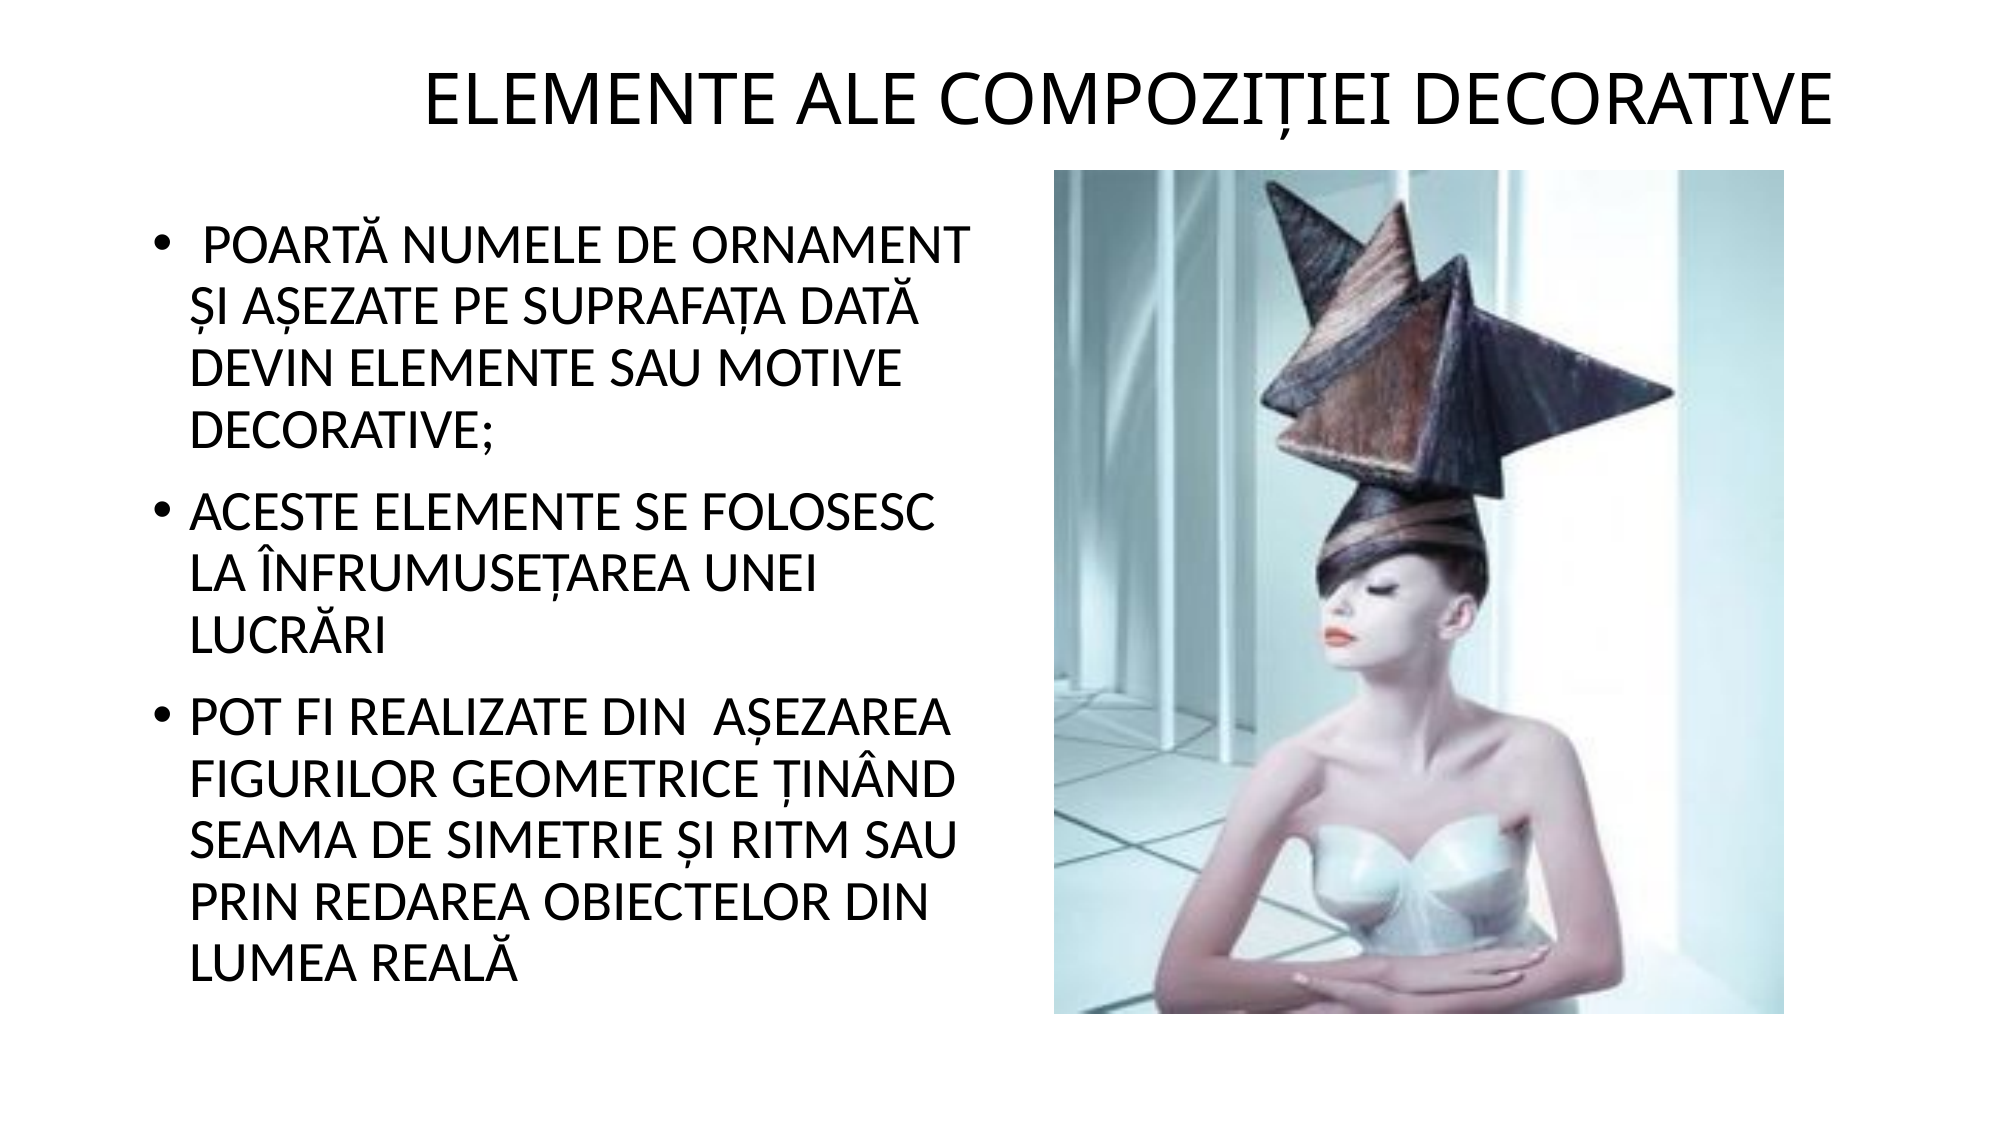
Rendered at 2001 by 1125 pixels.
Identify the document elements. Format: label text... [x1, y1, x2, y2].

list POARTĂ NUMELE DE ORNAMENT ȘI AȘEZATE PE SUPRAFAȚA DATĂ DEVIN ELEMENTE SAU MOTIVE DECORATIVE; ACESTE ELEMENTE SE FOLOSESC LA ÎNFRUMUSEȚAREA UNEI LUCRĂRI POT FI REALIZATE DIN AȘEZAREA FIGURILOR GEOMETRICE ȚINÂND SEAMA DE SIMETRIE ȘI RITM SAU PRIN REDAREA OBIECTELOR DIN LUMEA REALĂ [137, 206, 988, 1014]
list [1054, 170, 1784, 1014]
title ELEMENTE ALE COMPOZIȚIEI DECORATIVE [137, 32, 1863, 171]
